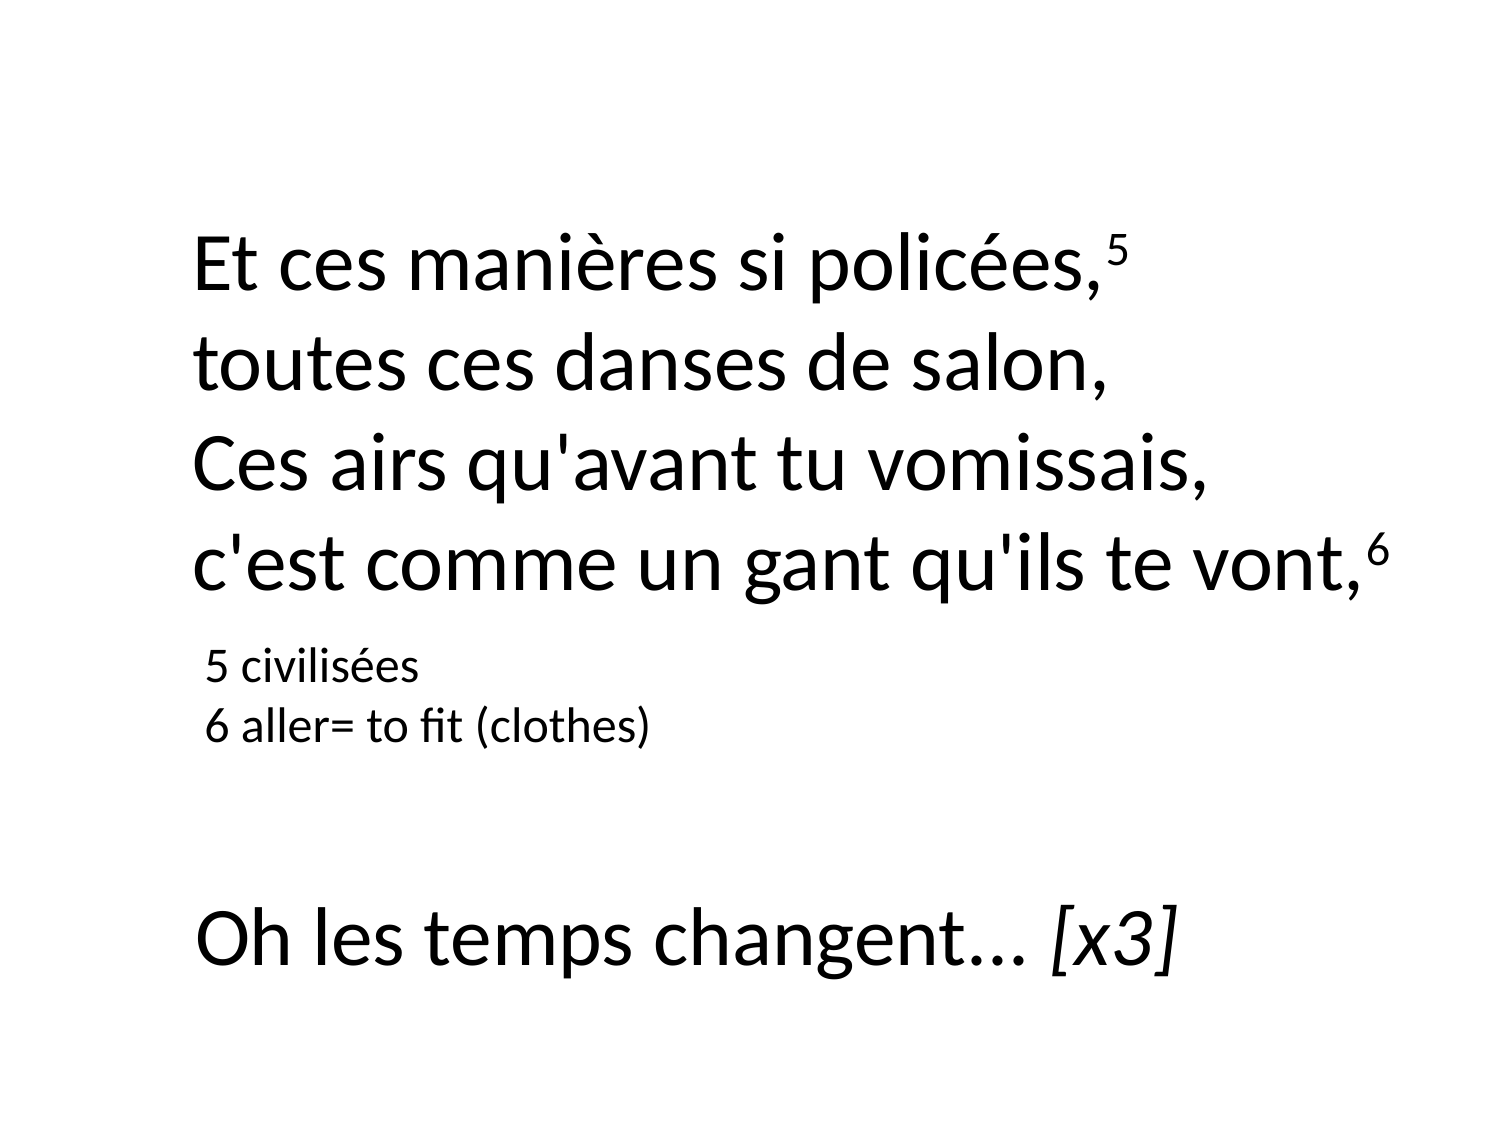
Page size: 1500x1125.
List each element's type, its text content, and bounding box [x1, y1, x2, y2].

text_box Oh les temps changent... [x3] [180, 875, 1213, 990]
text_box Et ces manières si policées,5 toutes ces danses de salon, Ces airs qu'avant tu vomissais, c'est comme un gant qu'ils te vont,6 [177, 199, 1425, 615]
text_box 5 civilisées 6 aller= to fit (clothes) [189, 624, 667, 760]
